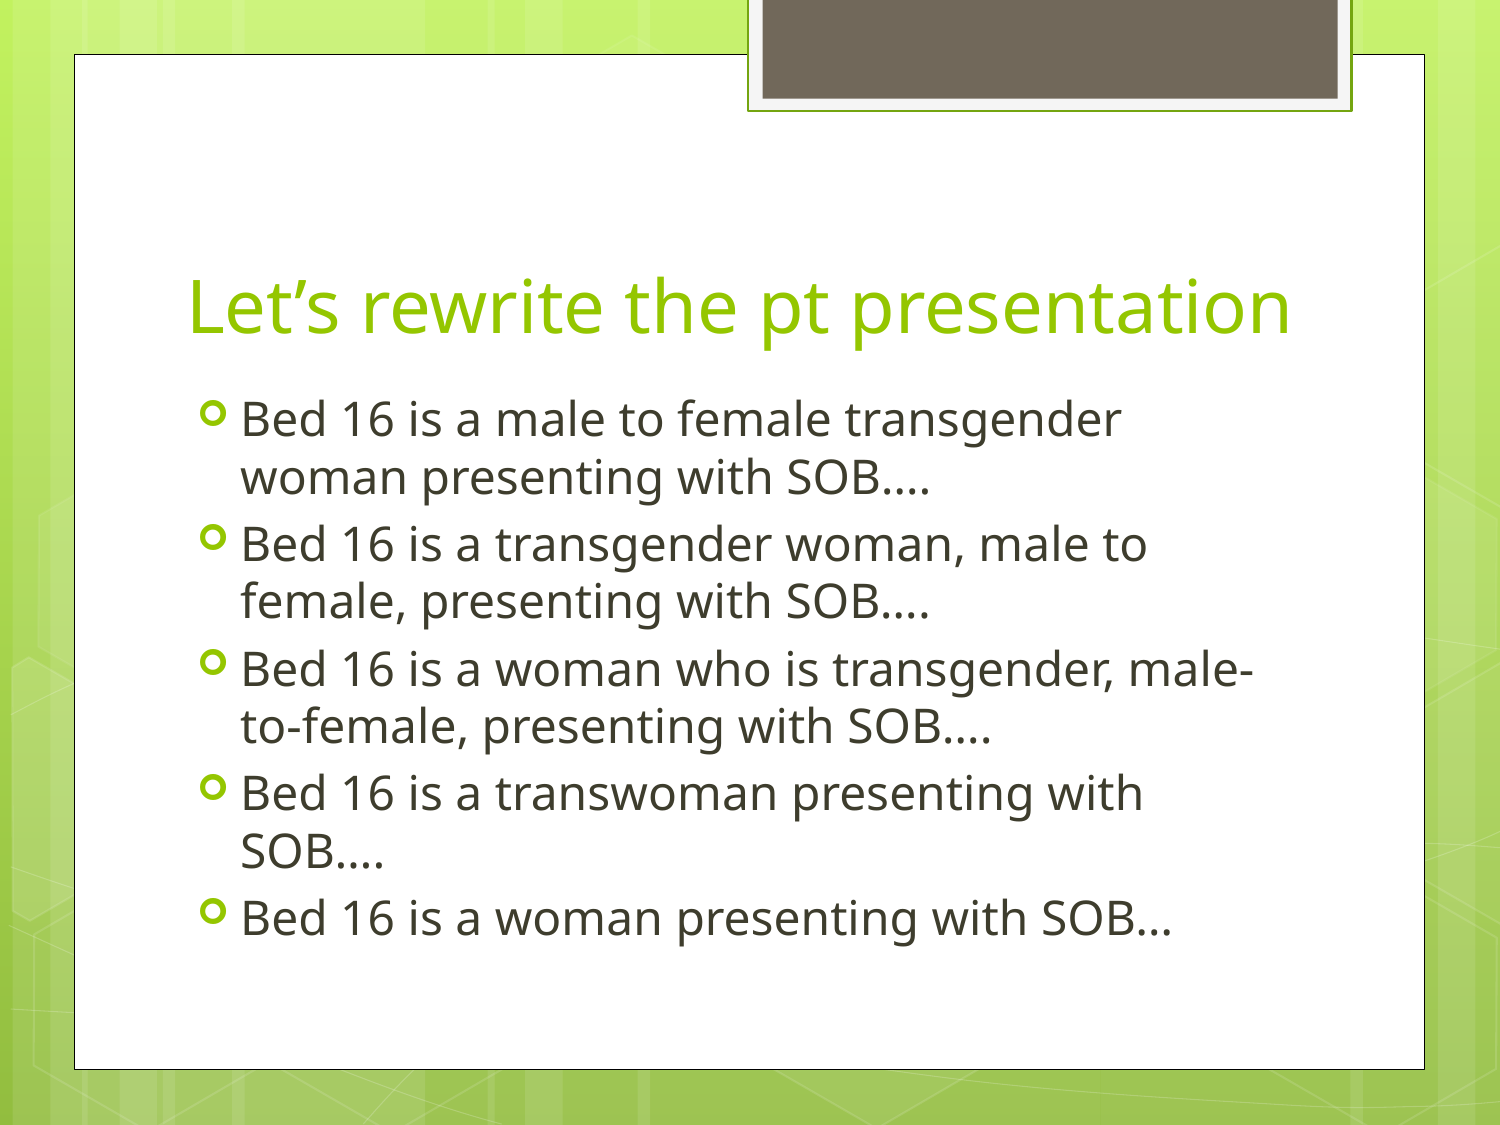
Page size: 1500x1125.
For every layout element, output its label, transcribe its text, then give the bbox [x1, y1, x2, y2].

list Bed 16 is a male to female transgender woman presenting with SOB…. Bed 16 is a transgender woman, male to female, presenting with SOB…. Bed 16 is a woman who is transgender, male-to-female, presenting with SOB…. Bed 16 is a transwoman presenting with SOB…. Bed 16 is a woman presenting with SOB… [171, 381, 1283, 957]
title Let’s rewrite the pt presentation [171, 168, 1324, 357]
